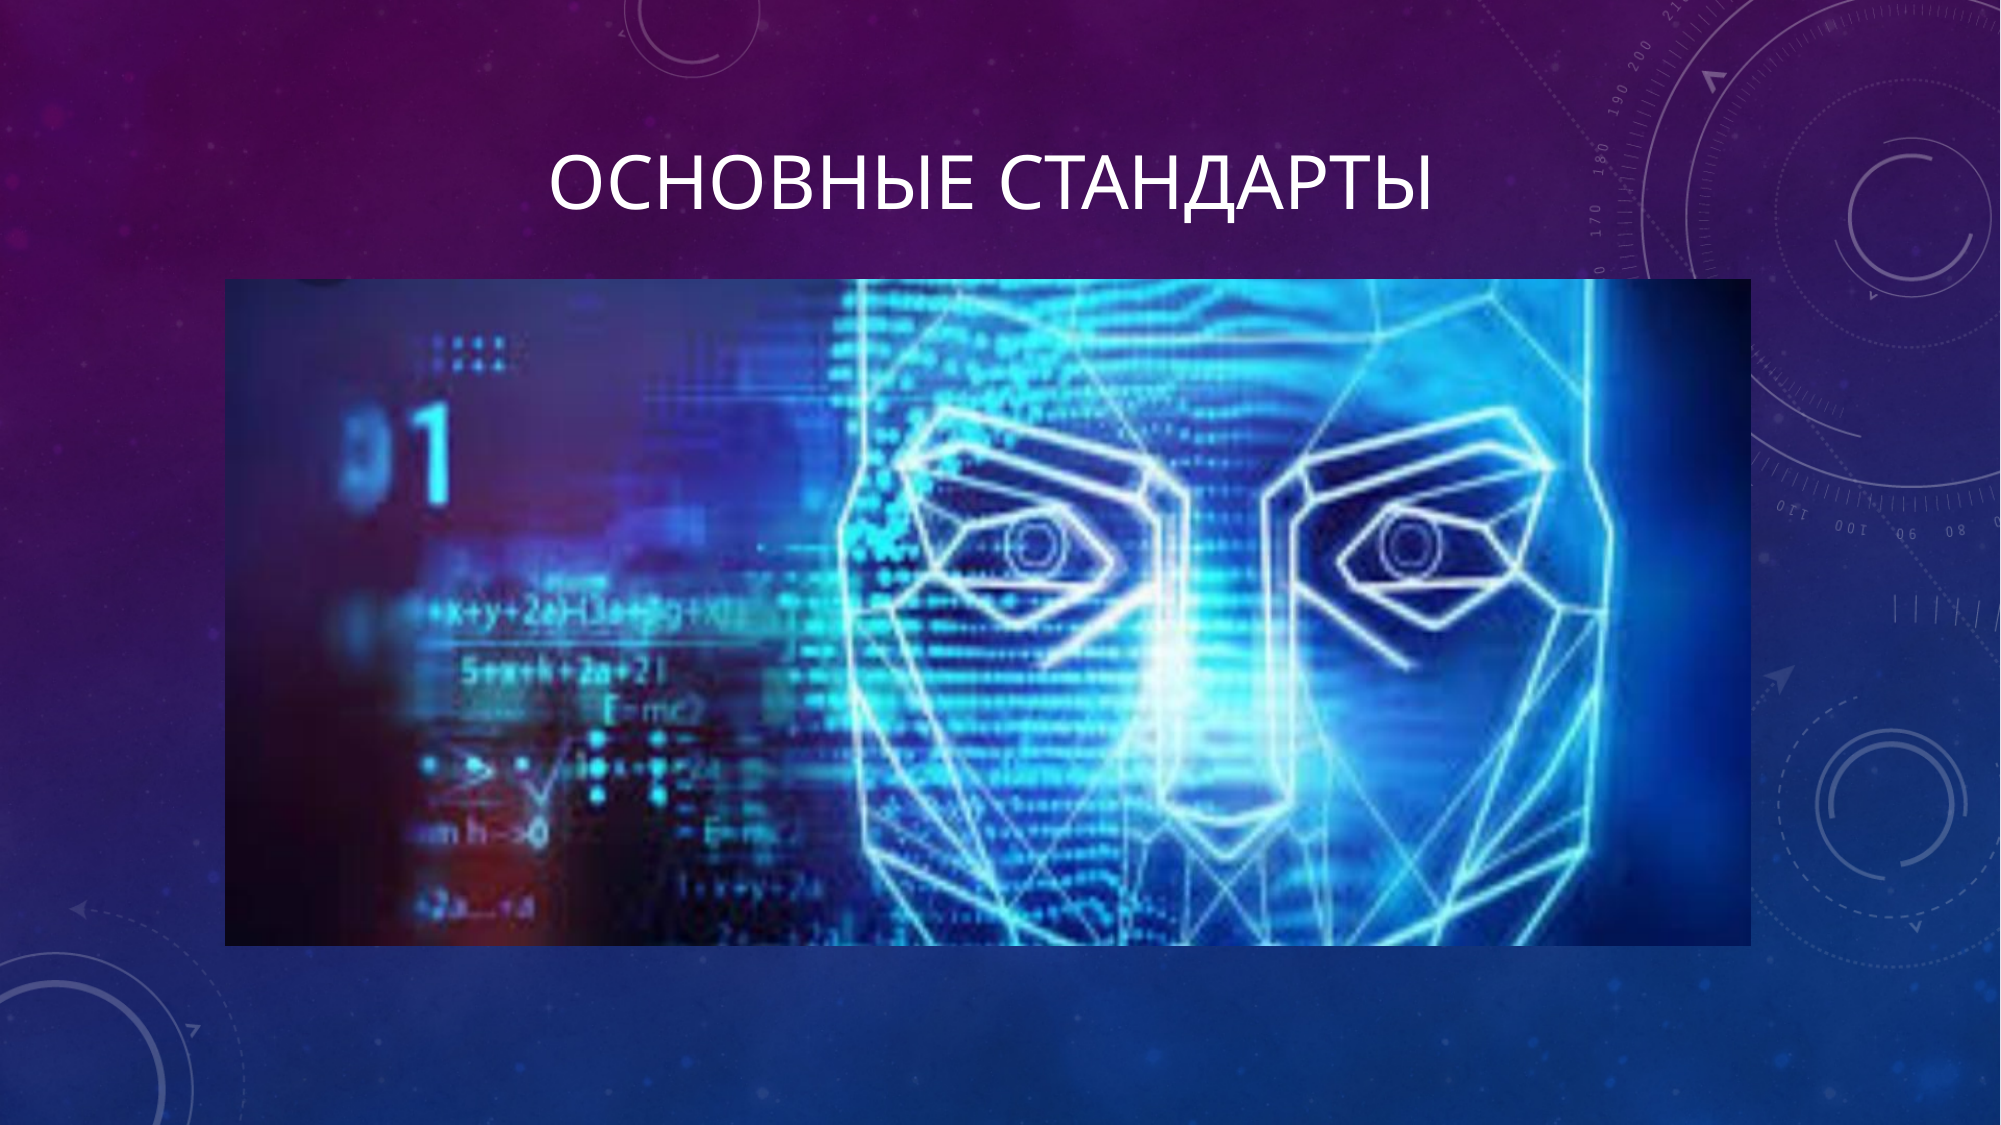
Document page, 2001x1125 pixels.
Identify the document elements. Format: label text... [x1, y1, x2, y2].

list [225, 279, 1751, 946]
title Основные стандарты [532, 60, 2000, 299]
picture [0, 0, 2001, 1125]
